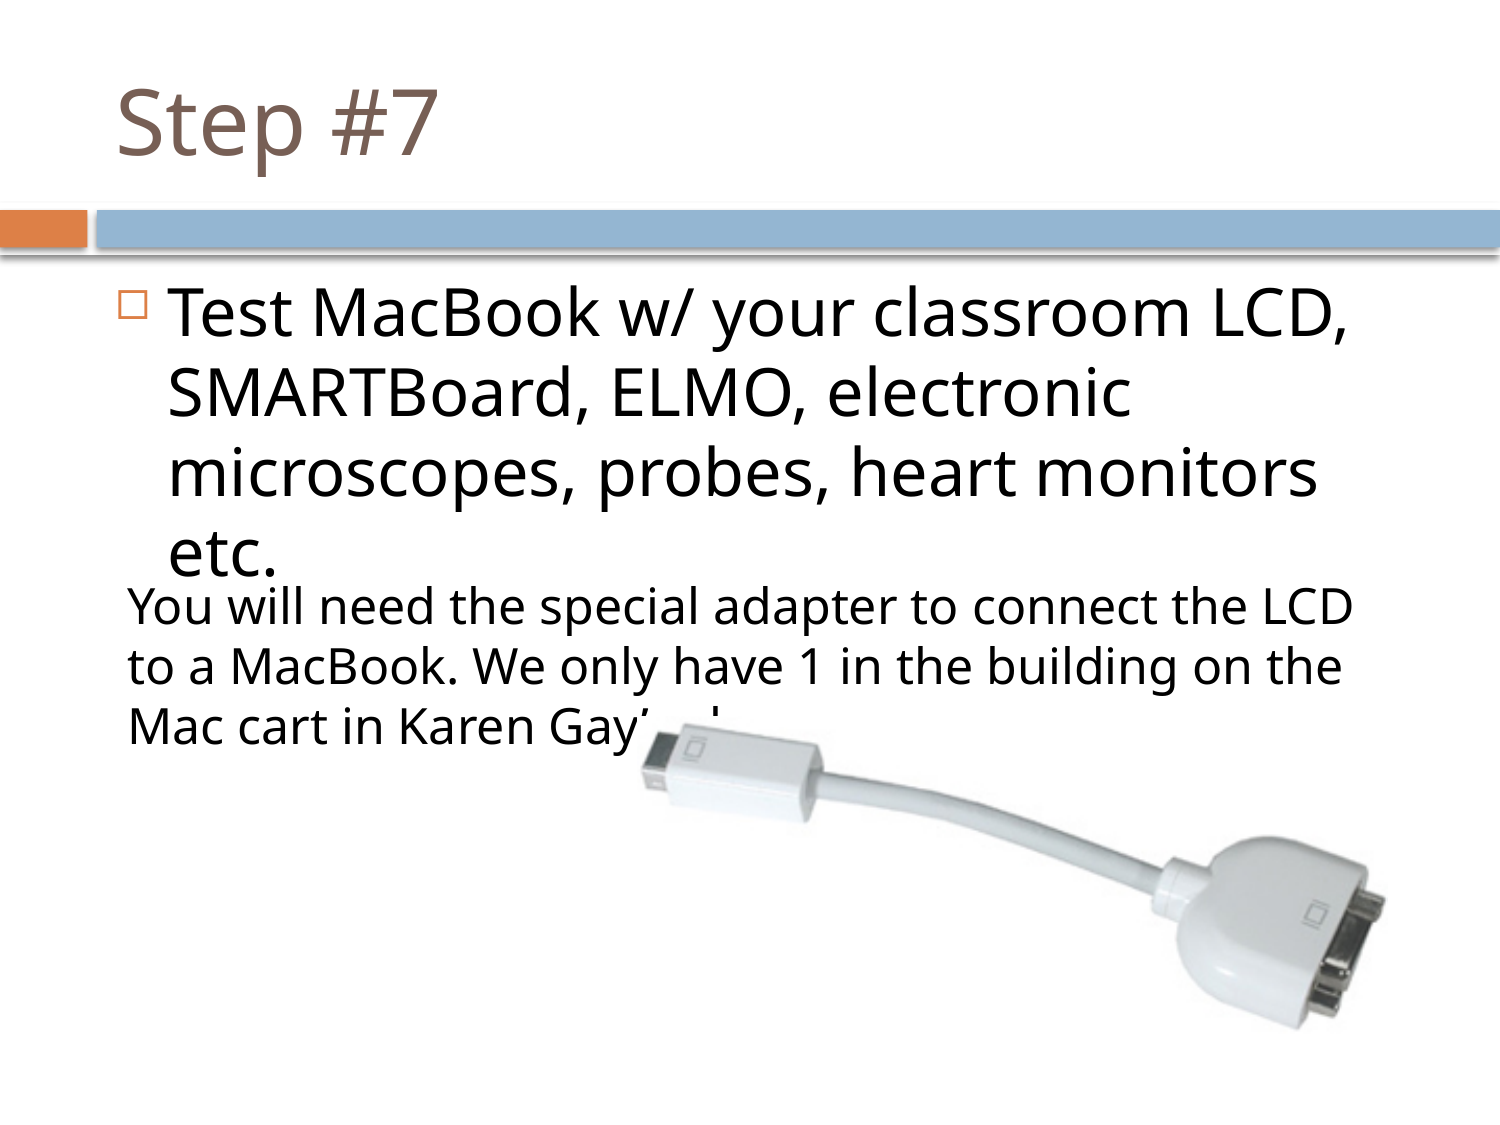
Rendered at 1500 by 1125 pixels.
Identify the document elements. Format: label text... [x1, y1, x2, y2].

list Test MacBook w/ your classroom LCD, SMARTBoard, ELMO, electronic microscopes, probes, heart monitors etc. [100, 262, 1438, 1000]
picture [637, 716, 1388, 1038]
text_box You will need the special adapter to connect the LCD to a MacBook. We only have 1 in the building on the Mac cart in Karen Gay’s classroom. [112, 567, 1413, 763]
title Step #7 [100, 37, 1438, 200]
